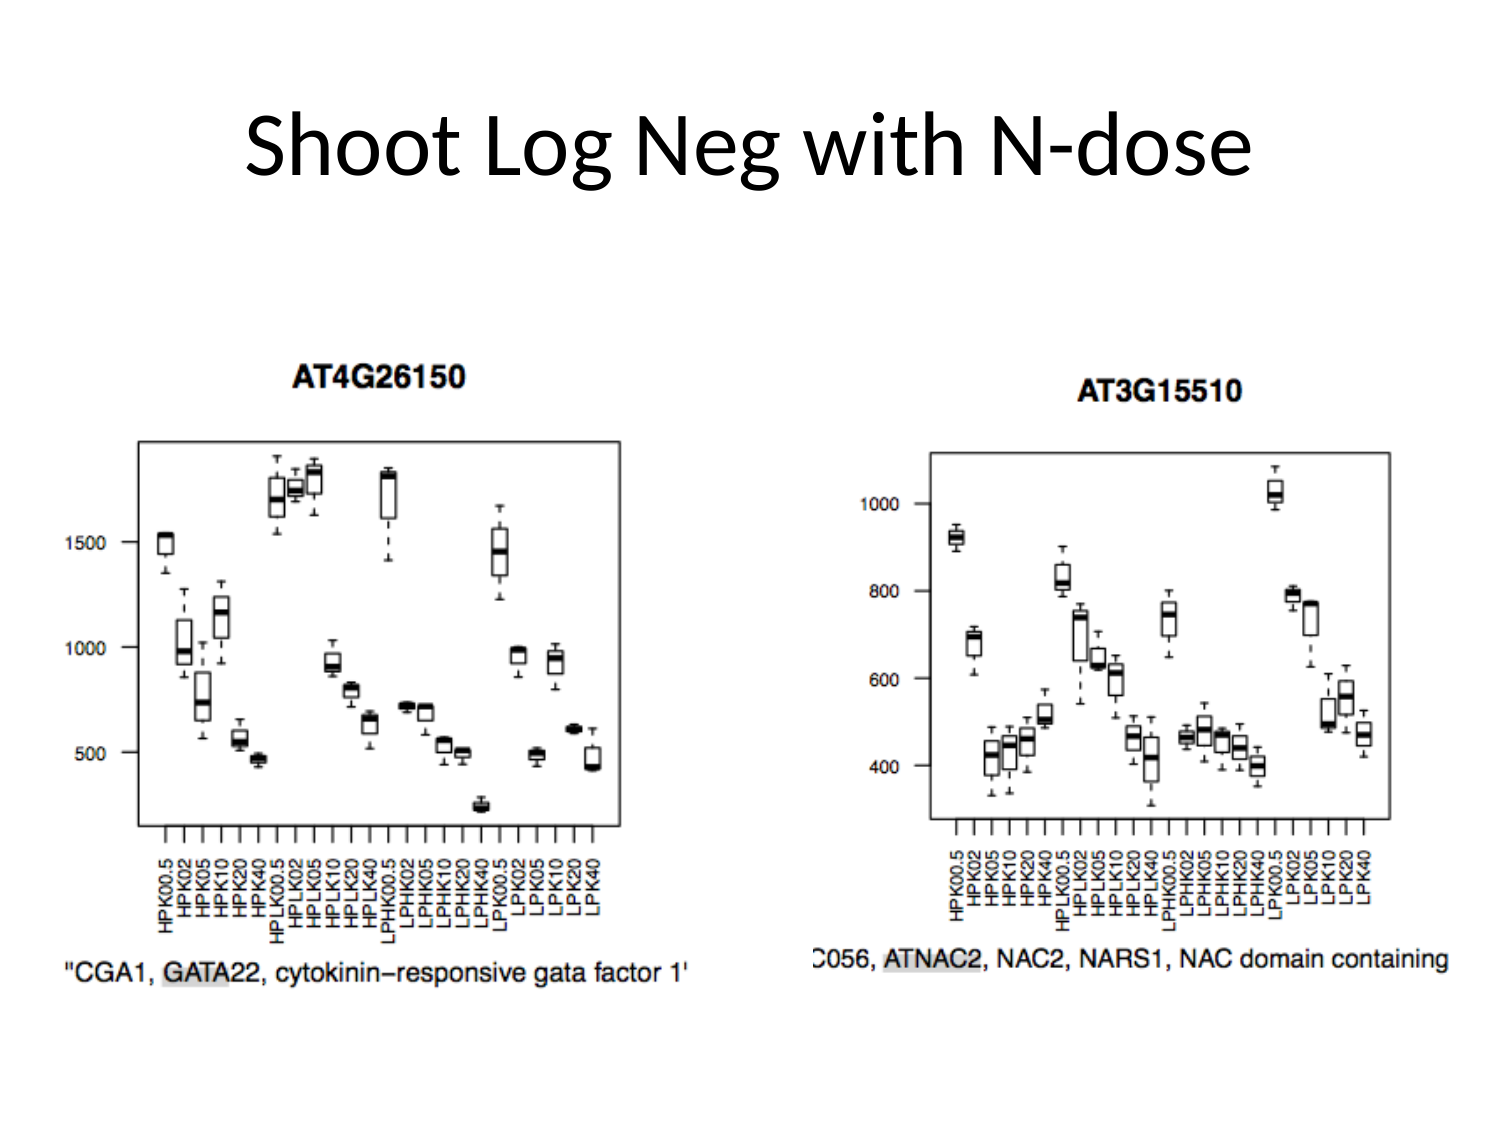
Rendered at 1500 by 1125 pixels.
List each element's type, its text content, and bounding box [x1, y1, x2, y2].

picture [45, 355, 690, 1012]
picture [813, 355, 1452, 979]
title Shoot Log Neg with N-dose [75, 45, 1425, 233]
